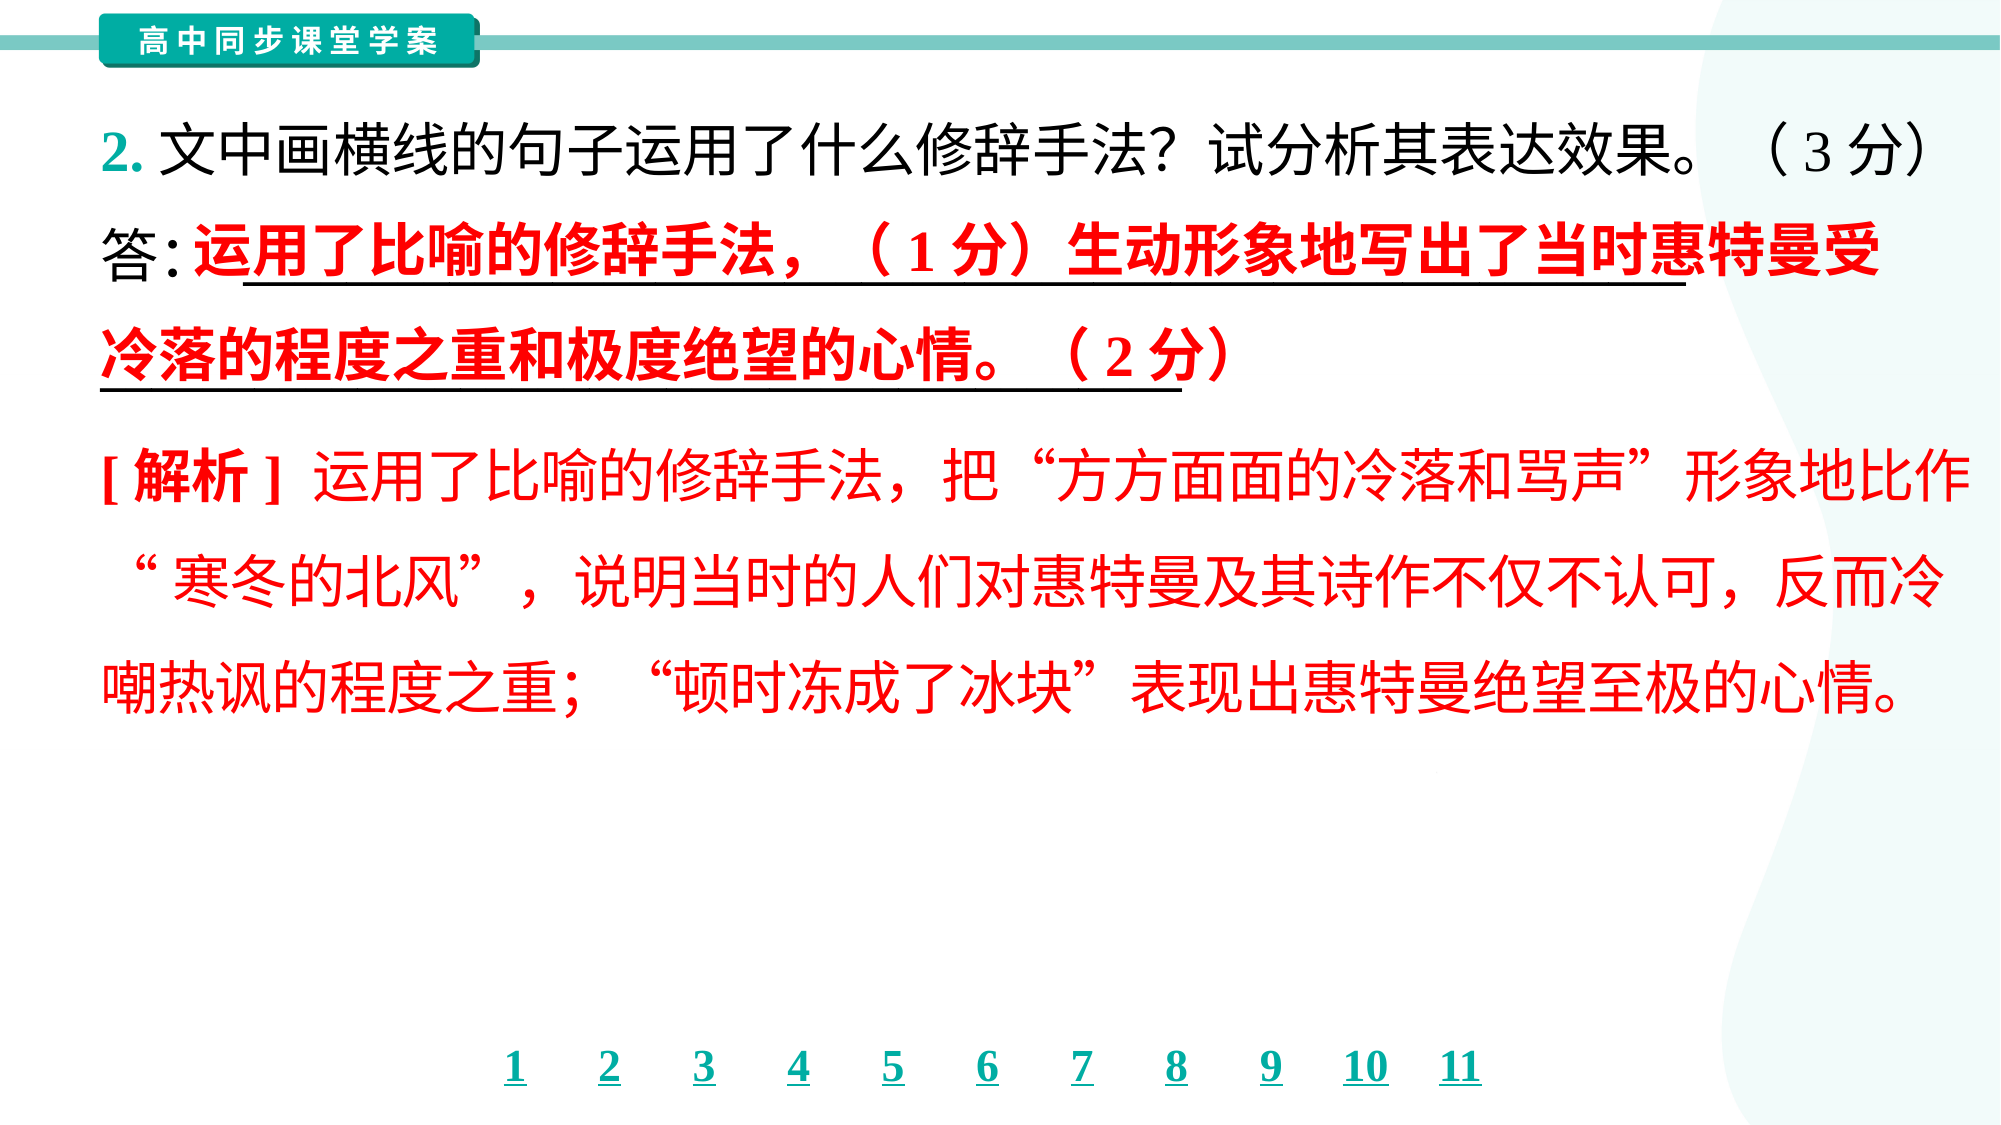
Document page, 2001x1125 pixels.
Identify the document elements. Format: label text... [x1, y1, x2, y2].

text_box [解析] 运用了比喻的修辞手法，把“方方面面的冷落和骂声”形象地比作 “寒冬的北风”，说明当时的人们对惠特曼及其诗作不仅不认可，反而冷 嘲热讽的程度之重；“顿时冻成了冰块”表现出惠特曼绝望至极的心情。 [100, 402, 1899, 722]
picture [0, 0, 2000, 1125]
text_box 2.文中画横线的句子运用了什么修辞手法？试分析其表达效果。（3分） 答： ________________________________________________________ __________________________________________ [100, 76, 1899, 177]
text_box 运用了比喻的修辞手法，（1分）生动形象地写出了当时惠特曼受冷落的程度之重和极度绝望的心情。（2分） [100, 177, 1899, 388]
text_box 2.文中画横线的句子运用了什么修辞手法？试分析其表达效果。（3分） 答： ________________________________________________________ __________________________________________ [100, 388, 1899, 396]
